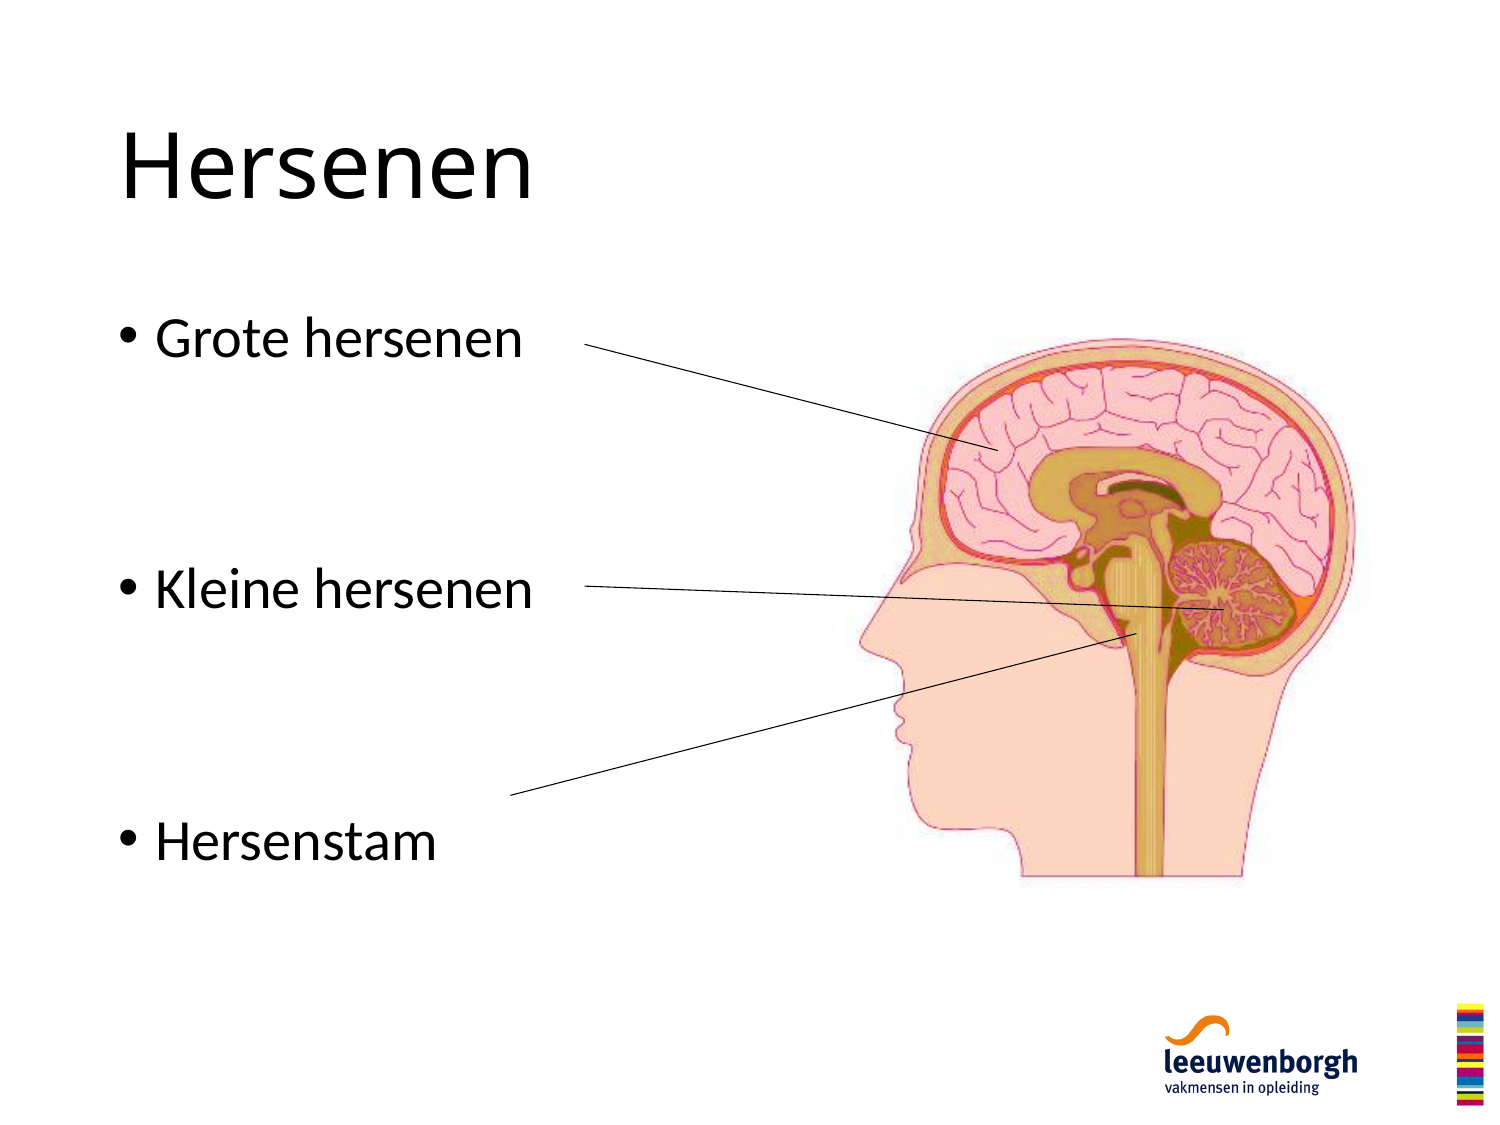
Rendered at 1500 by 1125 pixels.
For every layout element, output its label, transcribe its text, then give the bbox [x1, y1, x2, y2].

picture [1149, 1003, 1484, 1106]
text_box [584, 586, 1224, 610]
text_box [584, 344, 999, 451]
list Grote hersenen Kleine hersenen Hersenstam [103, 299, 1397, 1014]
picture [844, 312, 1370, 907]
title Hersenen [103, 59, 1397, 278]
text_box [510, 633, 1137, 796]
